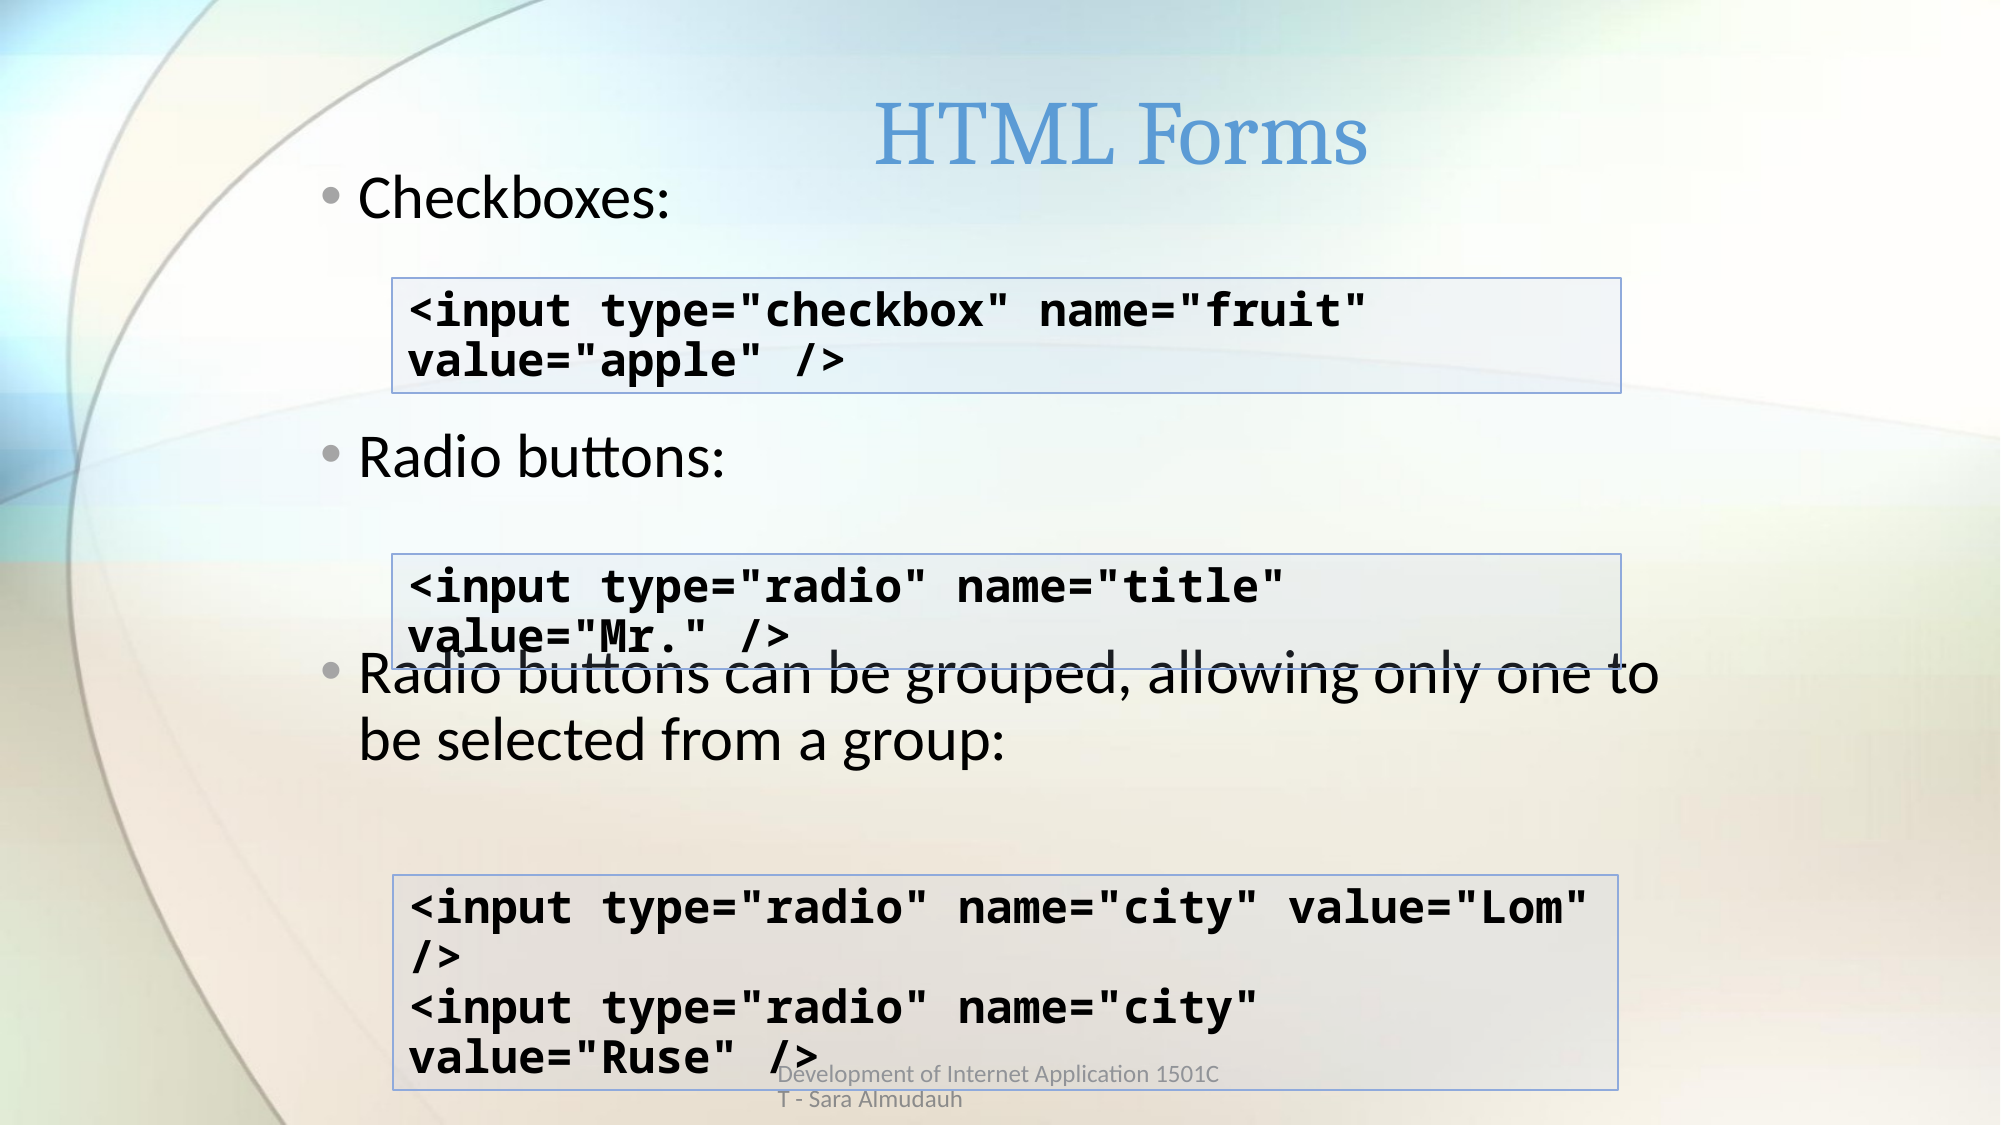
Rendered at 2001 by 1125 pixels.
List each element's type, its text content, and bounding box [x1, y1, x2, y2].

text_box <input type="checkbox" name="fruit" value="apple" /> [392, 278, 1621, 394]
footer Development of Internet Application 1501CT - Sara Almudauh [762, 1091, 1238, 1103]
text_box <input type="radio" name="title" value="Mr." /> [392, 553, 1621, 669]
text_box <input type="radio" name="city" value="Lom" /> <input type="radio" name="city" value="Ruse" /> [393, 875, 1619, 1091]
title HTML Forms [381, 59, 1863, 197]
picture [0, 0, 2001, 1125]
list Checkboxes: Radio buttons: Radio buttons can be grouped, allowing only one to be selected from a group: [305, 157, 1731, 1083]
